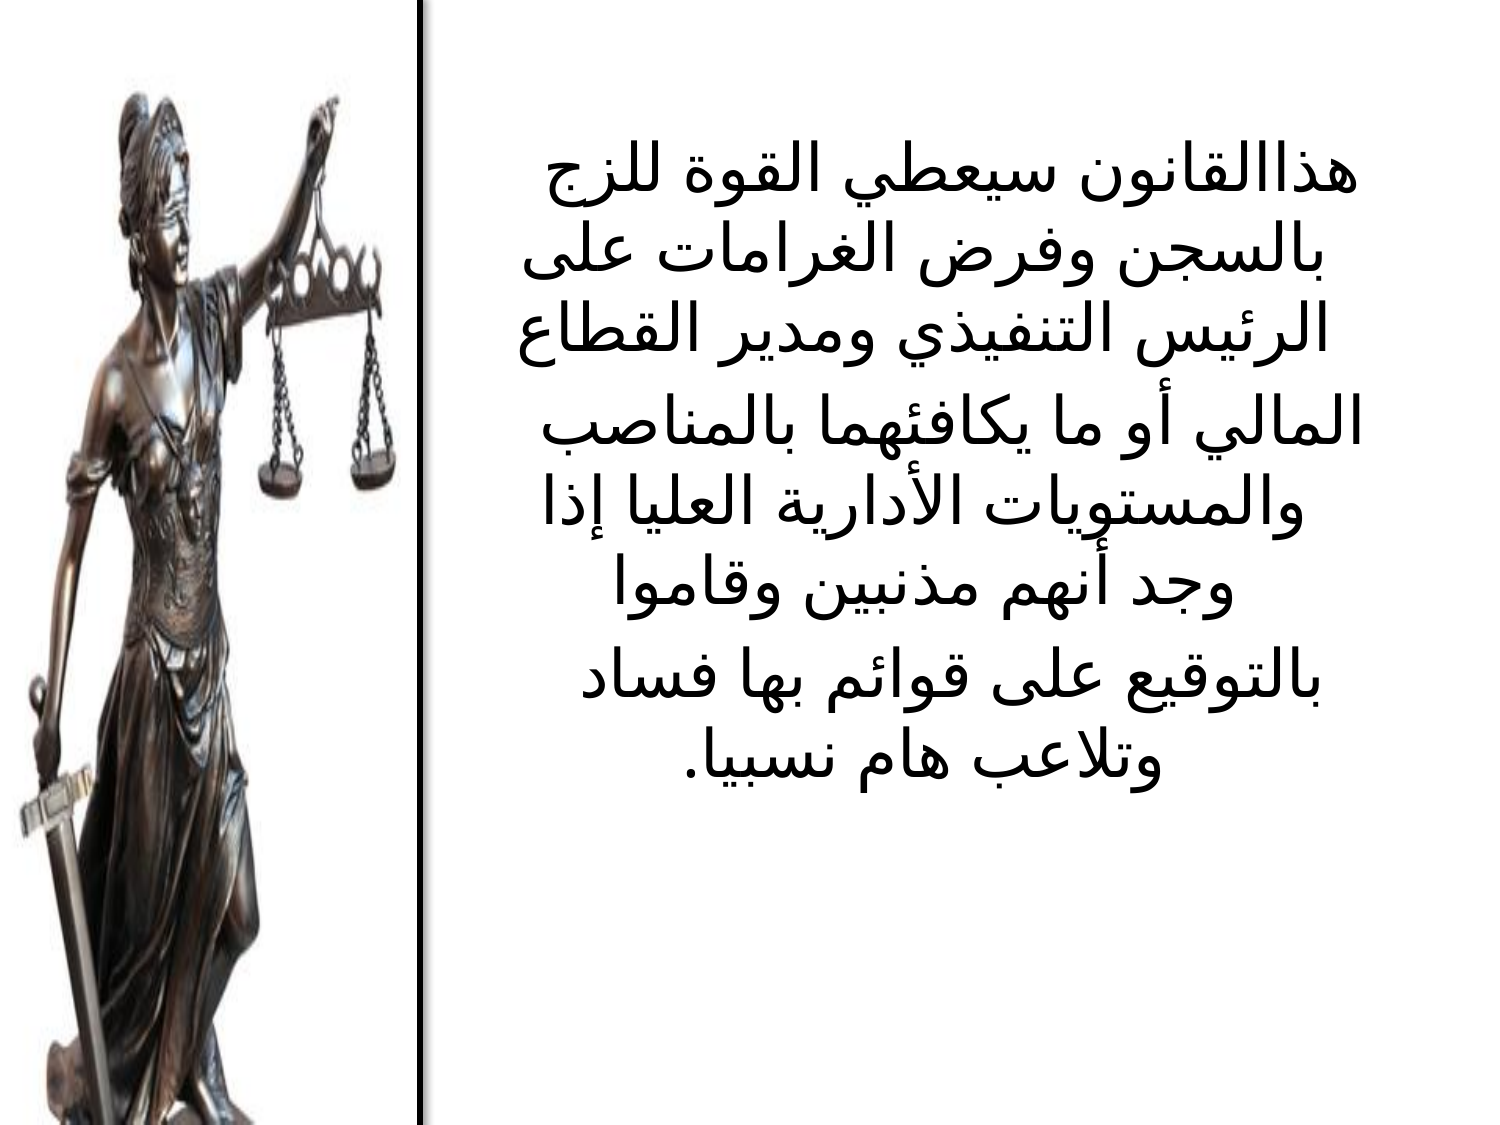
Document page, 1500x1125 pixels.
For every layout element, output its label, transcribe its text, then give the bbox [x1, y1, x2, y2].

picture [0, 0, 418, 1125]
list هذاالقانون سيعطي القوة للزج بالسجن وفرض الغرامات على الرئيس التنفيذي ومدير القطاع المالي أو ما يكافئهما بالمناصب والمستويات الأدارية العليا إذا وجد أنهم مذنبين وقاموا بالتوقيع على قوائم بها فساد وتلاعب هام نسبيا. [480, 117, 1425, 1005]
